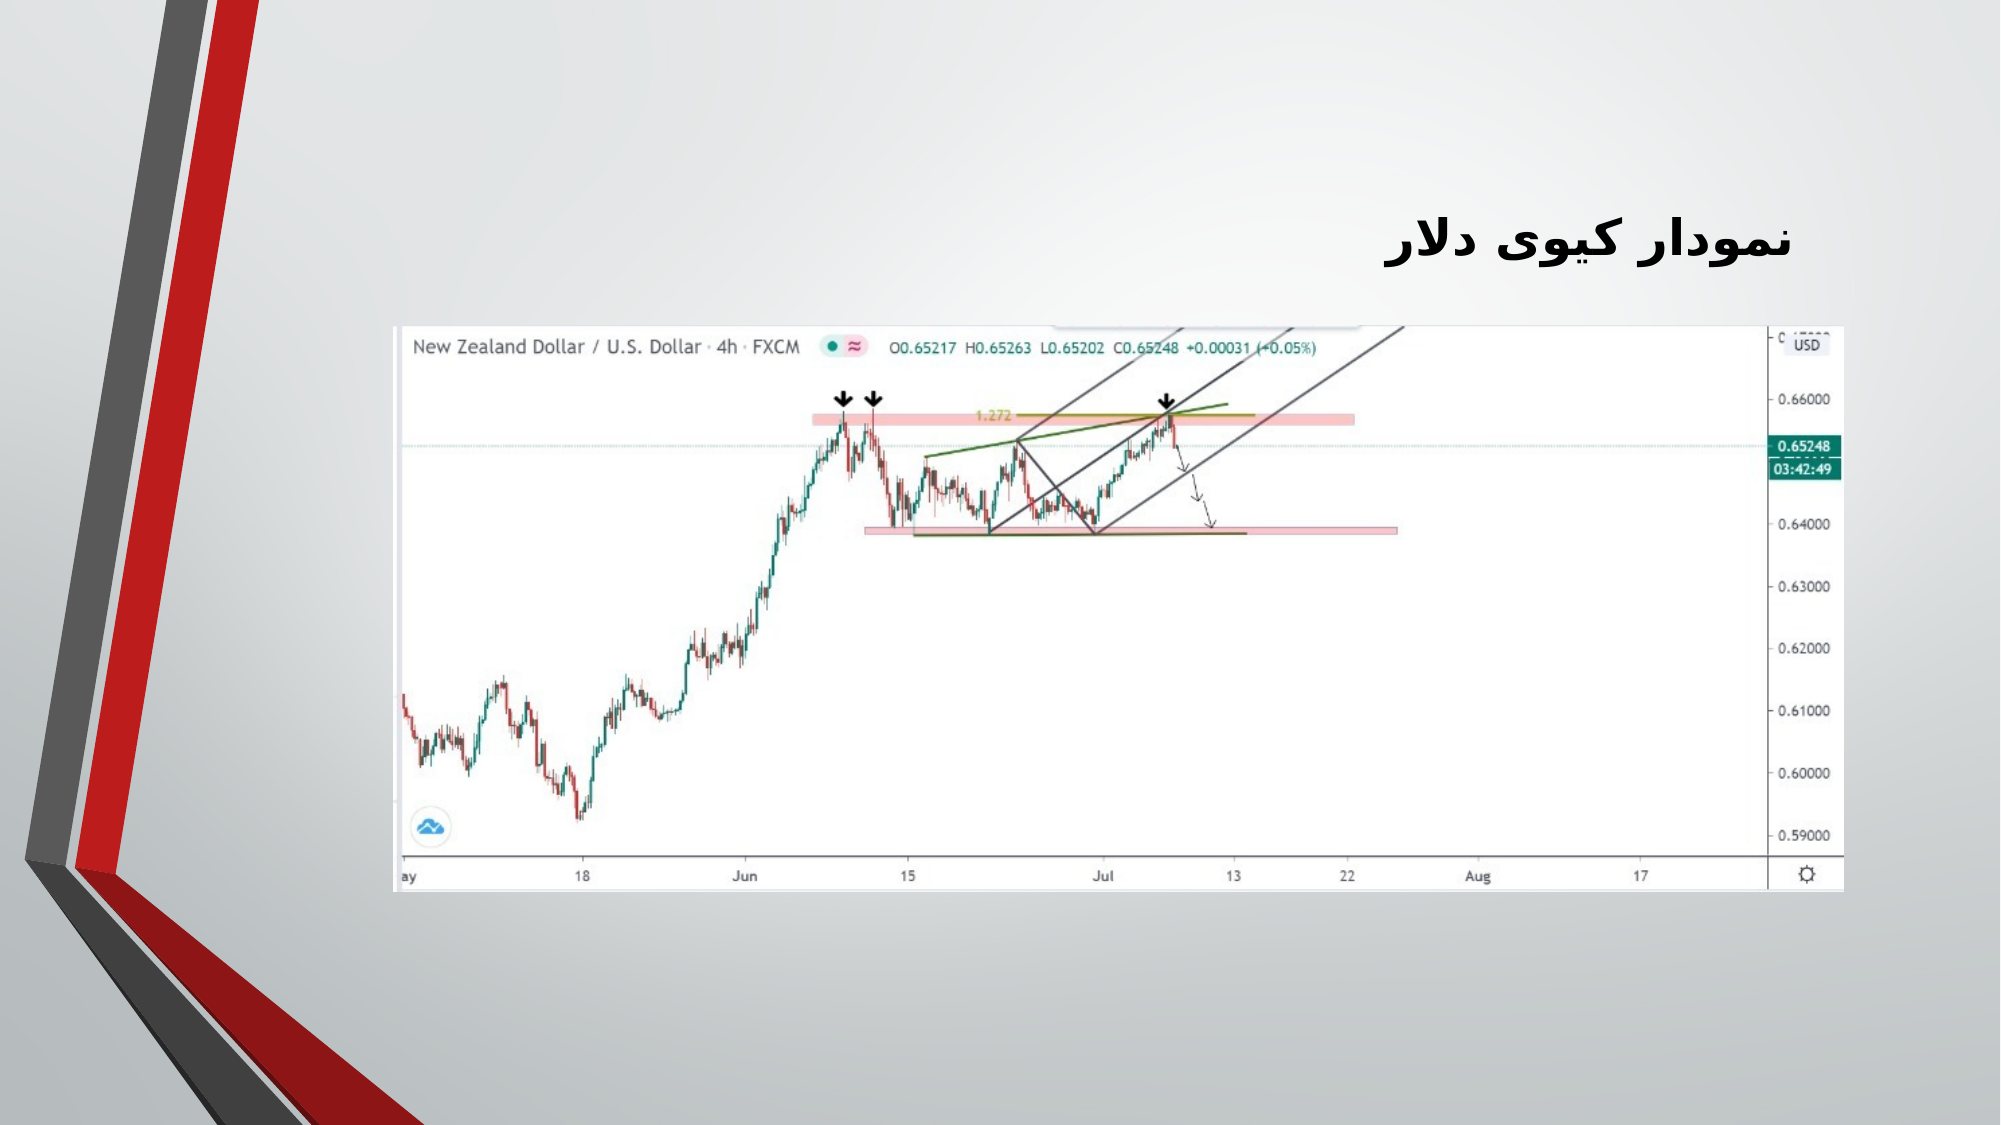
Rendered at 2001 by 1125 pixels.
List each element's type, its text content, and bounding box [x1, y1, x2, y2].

picture [393, 325, 1844, 892]
text_box نمودار کیوی دلار [1211, 197, 1810, 273]
